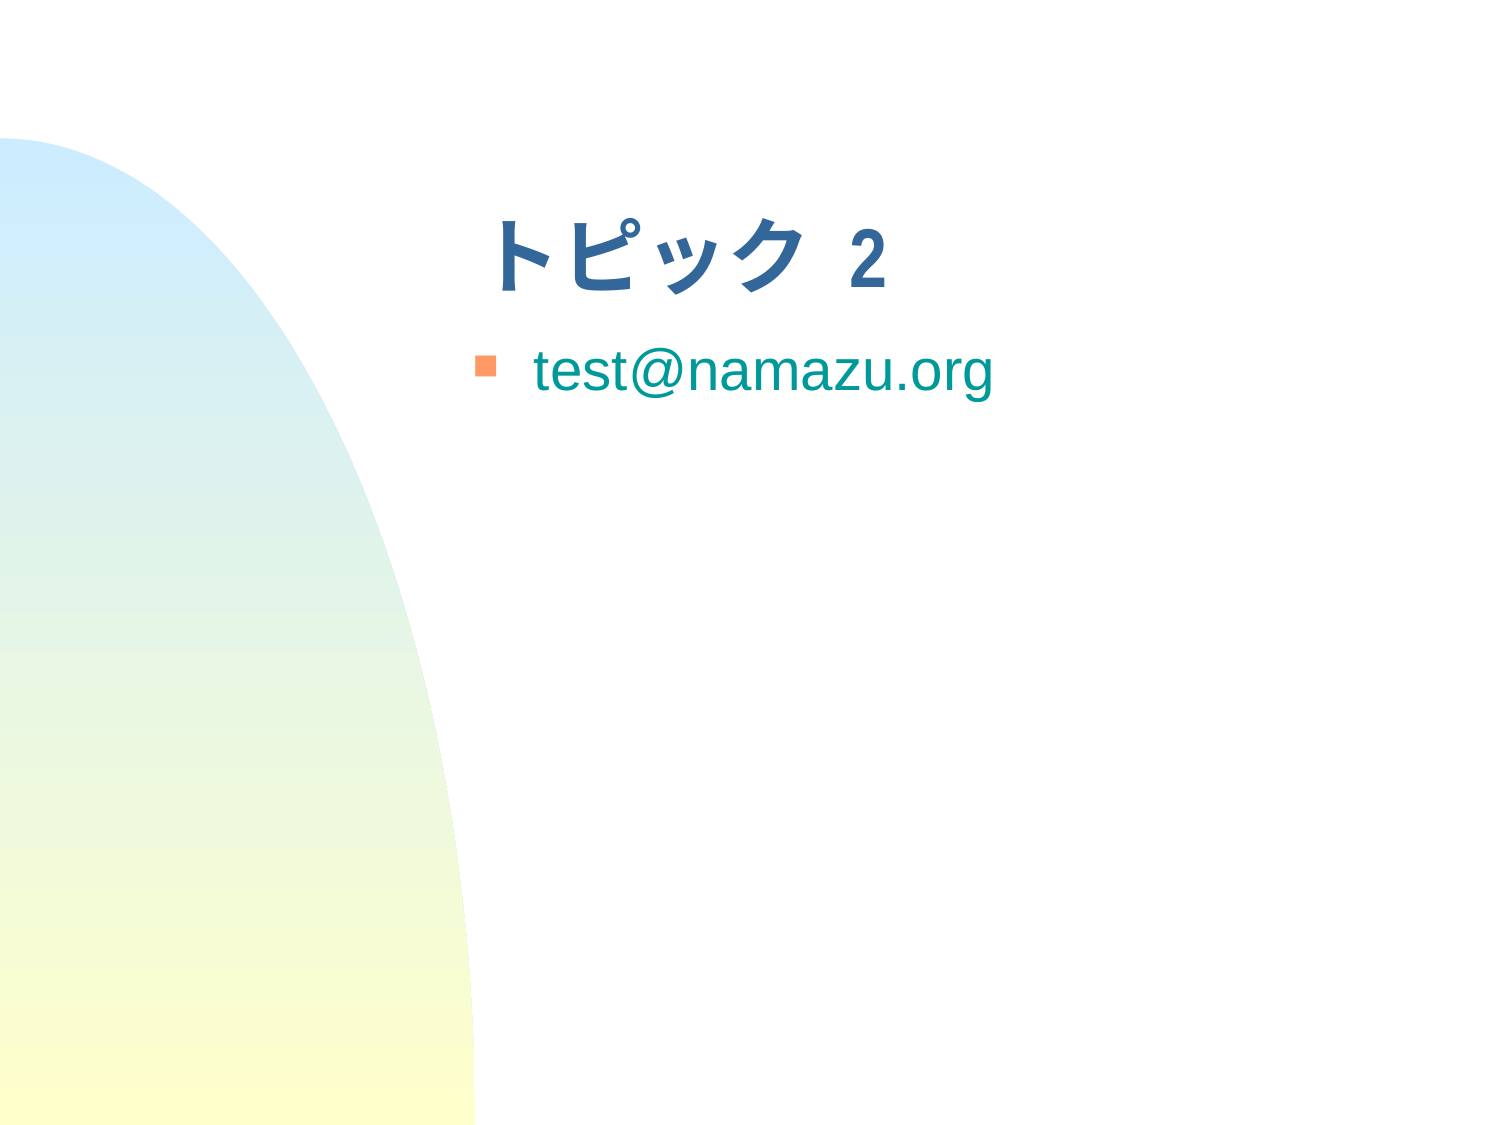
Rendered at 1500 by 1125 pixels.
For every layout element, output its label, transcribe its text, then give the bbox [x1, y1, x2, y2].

title トピック 2 [462, 167, 1463, 324]
list test@namazu.org [462, 324, 1463, 1001]
